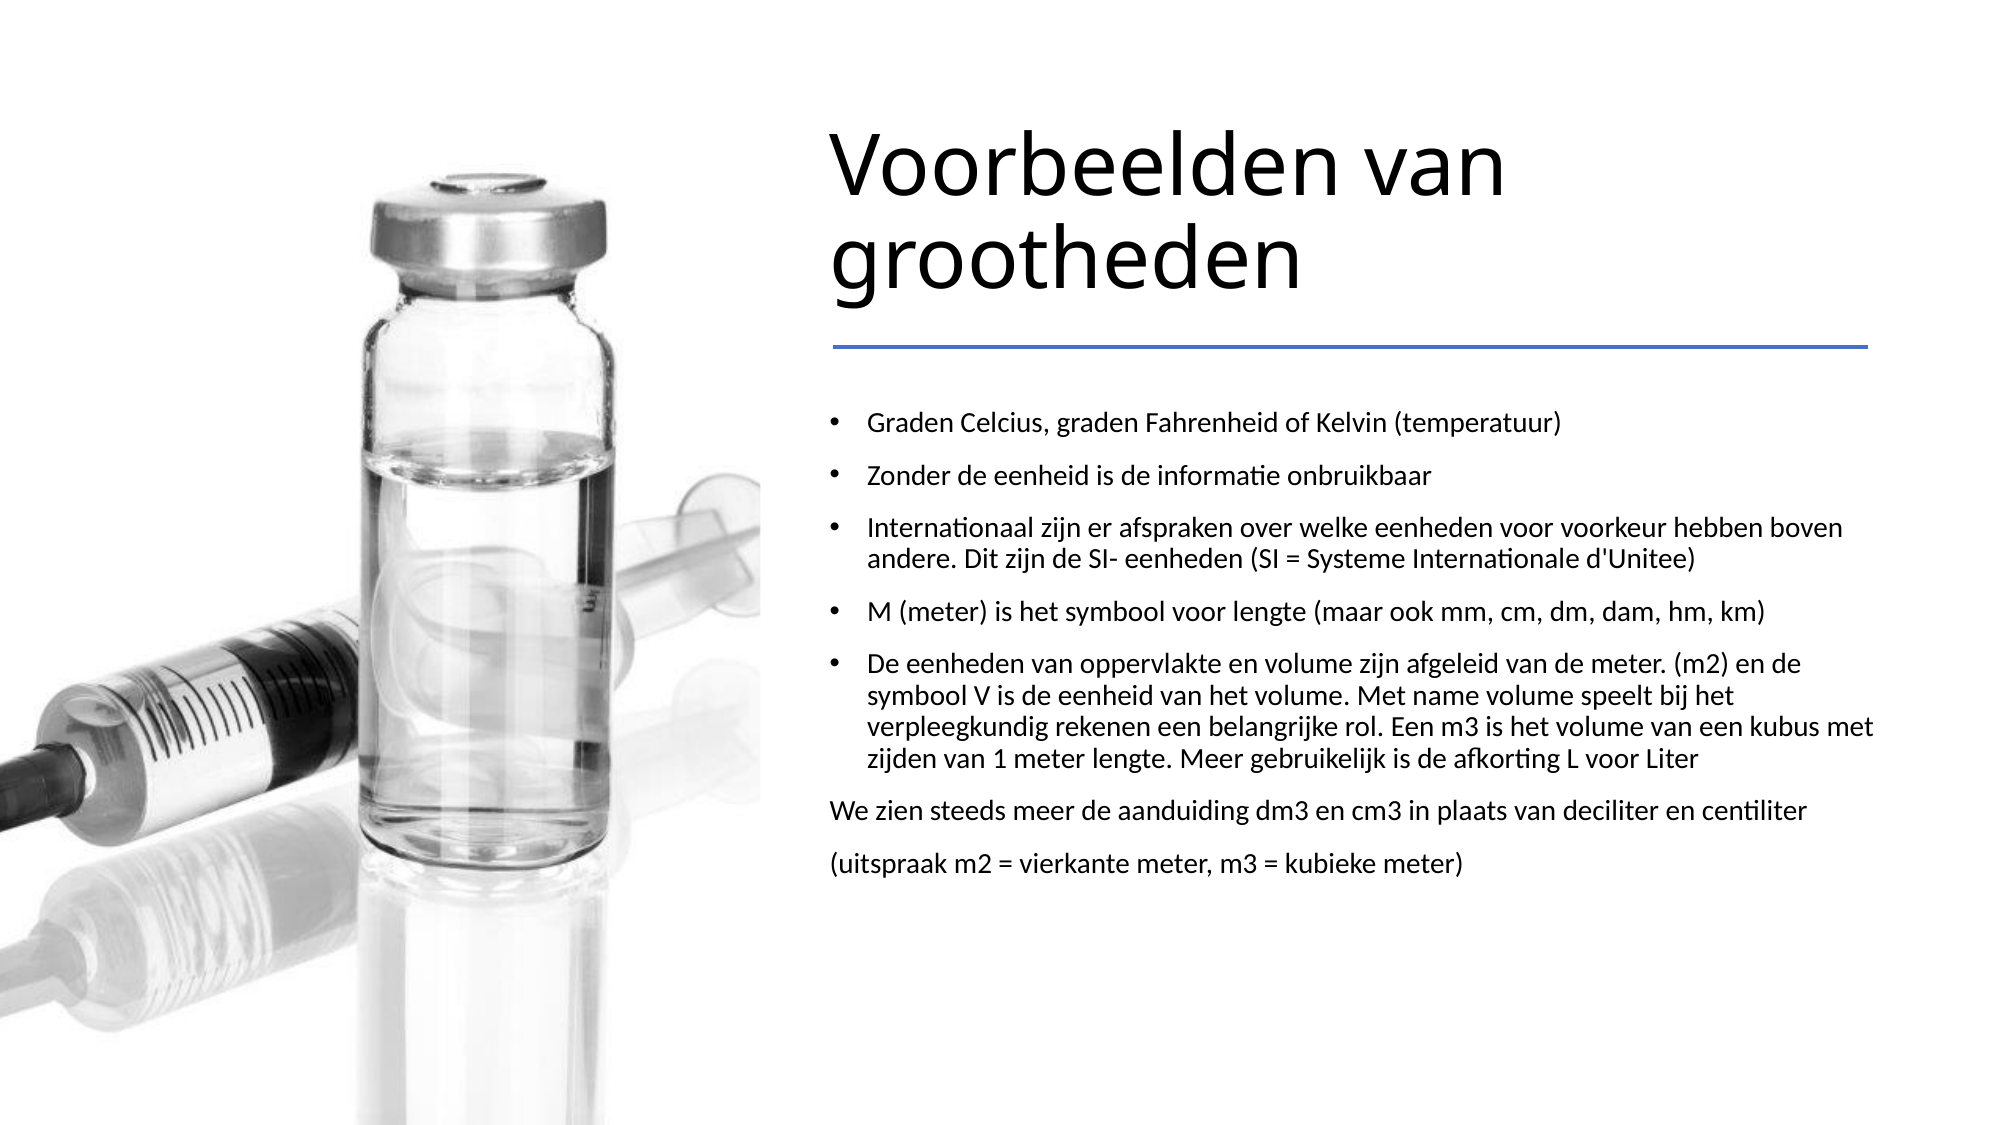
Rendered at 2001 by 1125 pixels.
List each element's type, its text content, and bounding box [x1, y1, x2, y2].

title Voorbeelden van grootheden [814, 103, 1895, 315]
list Graden Celcius, graden Fahrenheid of Kelvin (temperatuur) Zonder de eenheid is de informatie onbruikbaar Internationaal zijn er afspraken over welke eenheden voor voorkeur hebben boven andere. Dit zijn de SI- eenheden (SI = Systeme Internationale d'Unitee) M (meter) is het symbool voor lengte (maar ook mm, cm, dm, dam, hm, km) De eenheden van oppervlakte en volume zijn afgeleid van de meter. (m2) en de symbool V is de eenheid van het volume. Met name volume speelt bij het verpleegkundig rekenen een belangrijke rol. Een m3 is het volume van een kubus met zijden van 1 meter lengte. Meer gebruikelijk is de afkorting L voor Liter We zien steeds meer de aanduiding dm3 en cm3 in plaats van deciliter en centiliter (uitspraak m2 = vierkante meter, m3 = kubieke meter) [814, 399, 1895, 1021]
picture [0, 0, 761, 1125]
